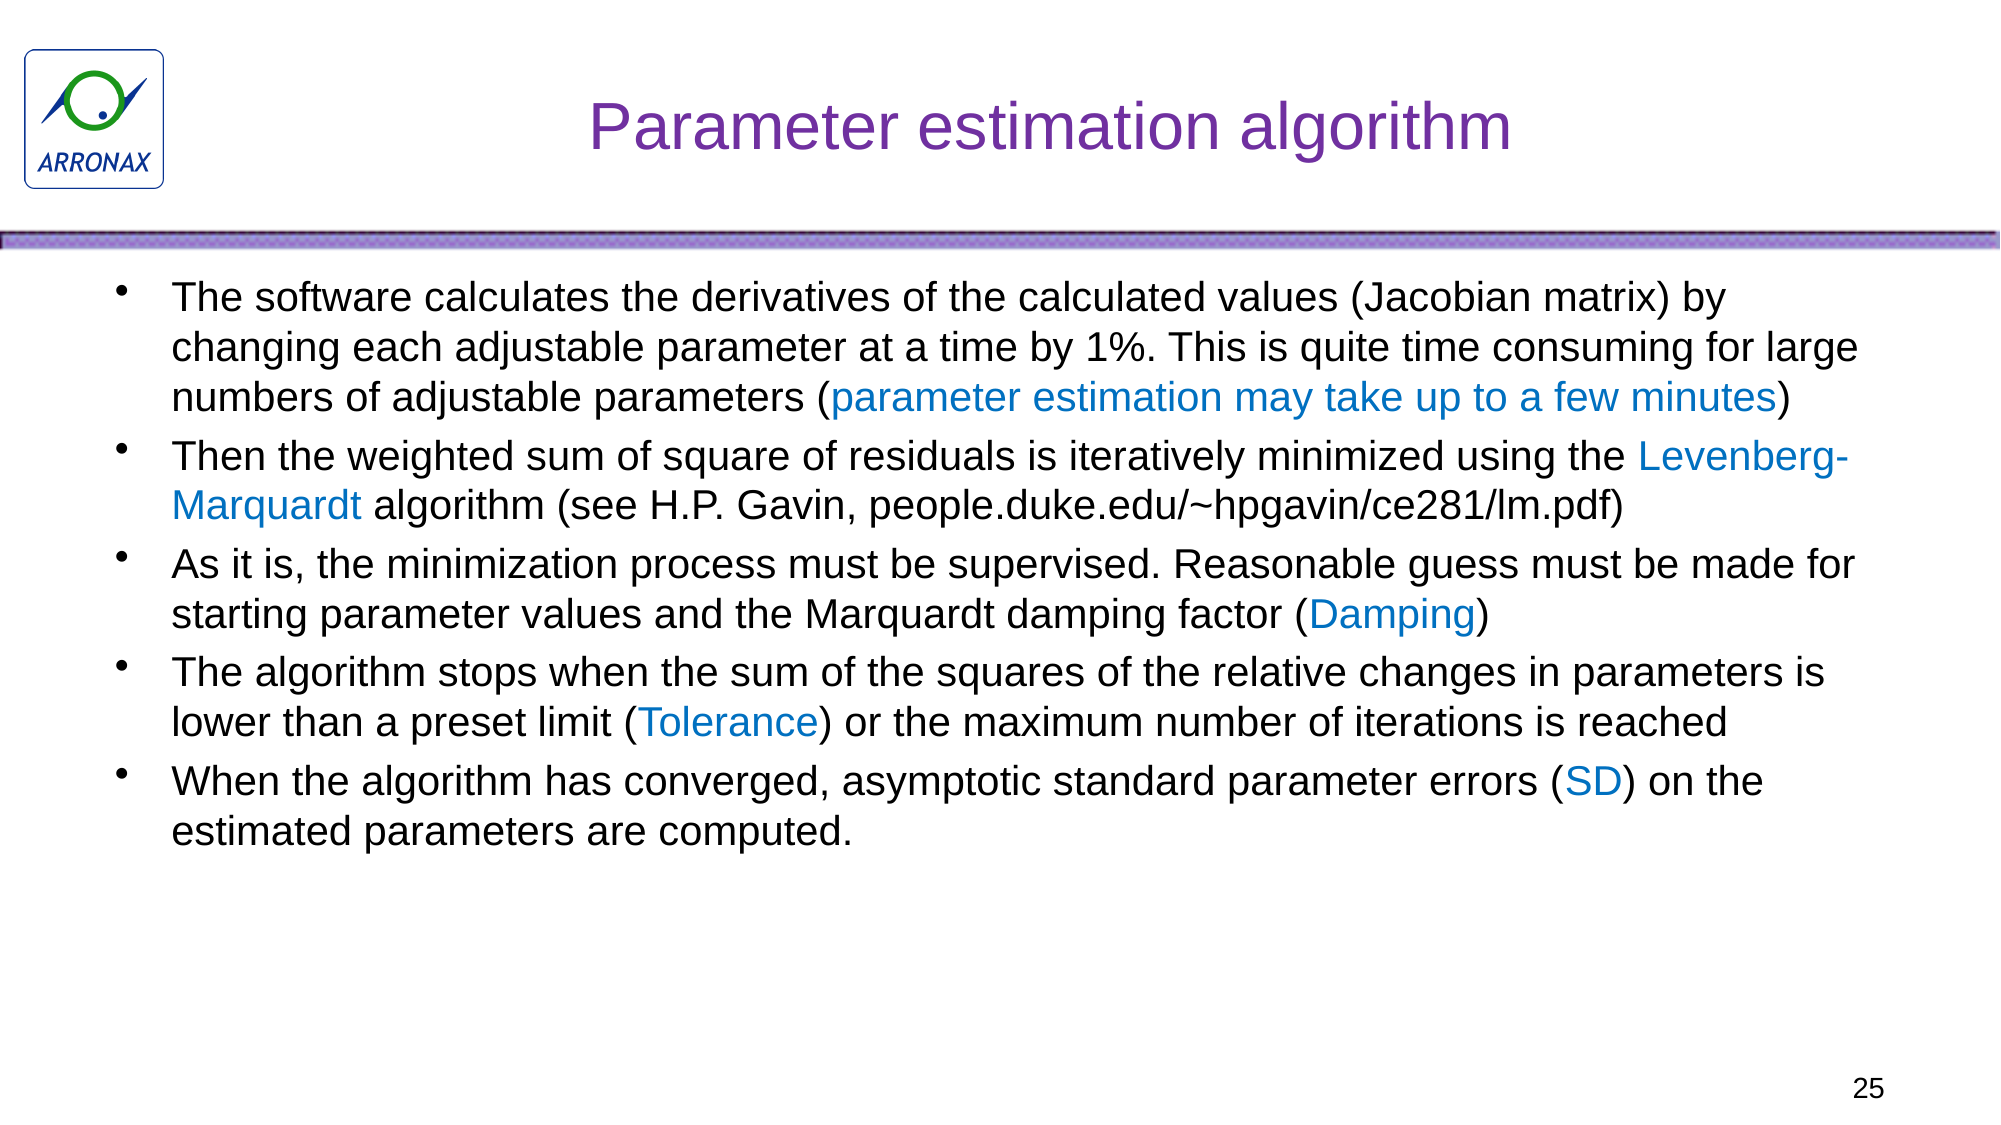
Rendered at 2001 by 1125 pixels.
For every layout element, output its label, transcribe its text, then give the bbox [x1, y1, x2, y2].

title Parameter estimation algorithm [202, 45, 1900, 200]
slide_number 25 [1433, 1061, 1901, 1113]
picture [24, 49, 164, 189]
picture [0, 225, 2000, 263]
list The software calculates the derivatives of the calculated values (Jacobian matrix) by changing each adjustable parameter at a time by 1%. This is quite time consuming for large numbers of adjustable parameters (parameter estimation may take up to a few minutes) Then the weighted sum of square of residuals is iteratively minimized using the Levenberg-Marquardt algorithm (see H.P. Gavin, people.duke.edu/~hpgavin/ce281/lm.pdf) As it is, the minimization process must be supervised. Reasonable guess must be made for starting parameter values and the Marquardt damping factor (Damping) The algorithm stops when the sum of the squares of the relative changes in parameters is lower than a preset limit (Tolerance) or the maximum number of iterations is reached When the algorithm has converged, asymptotic standard parameter errors (SD) on the estimated parameters are computed. [99, 262, 1900, 1005]
